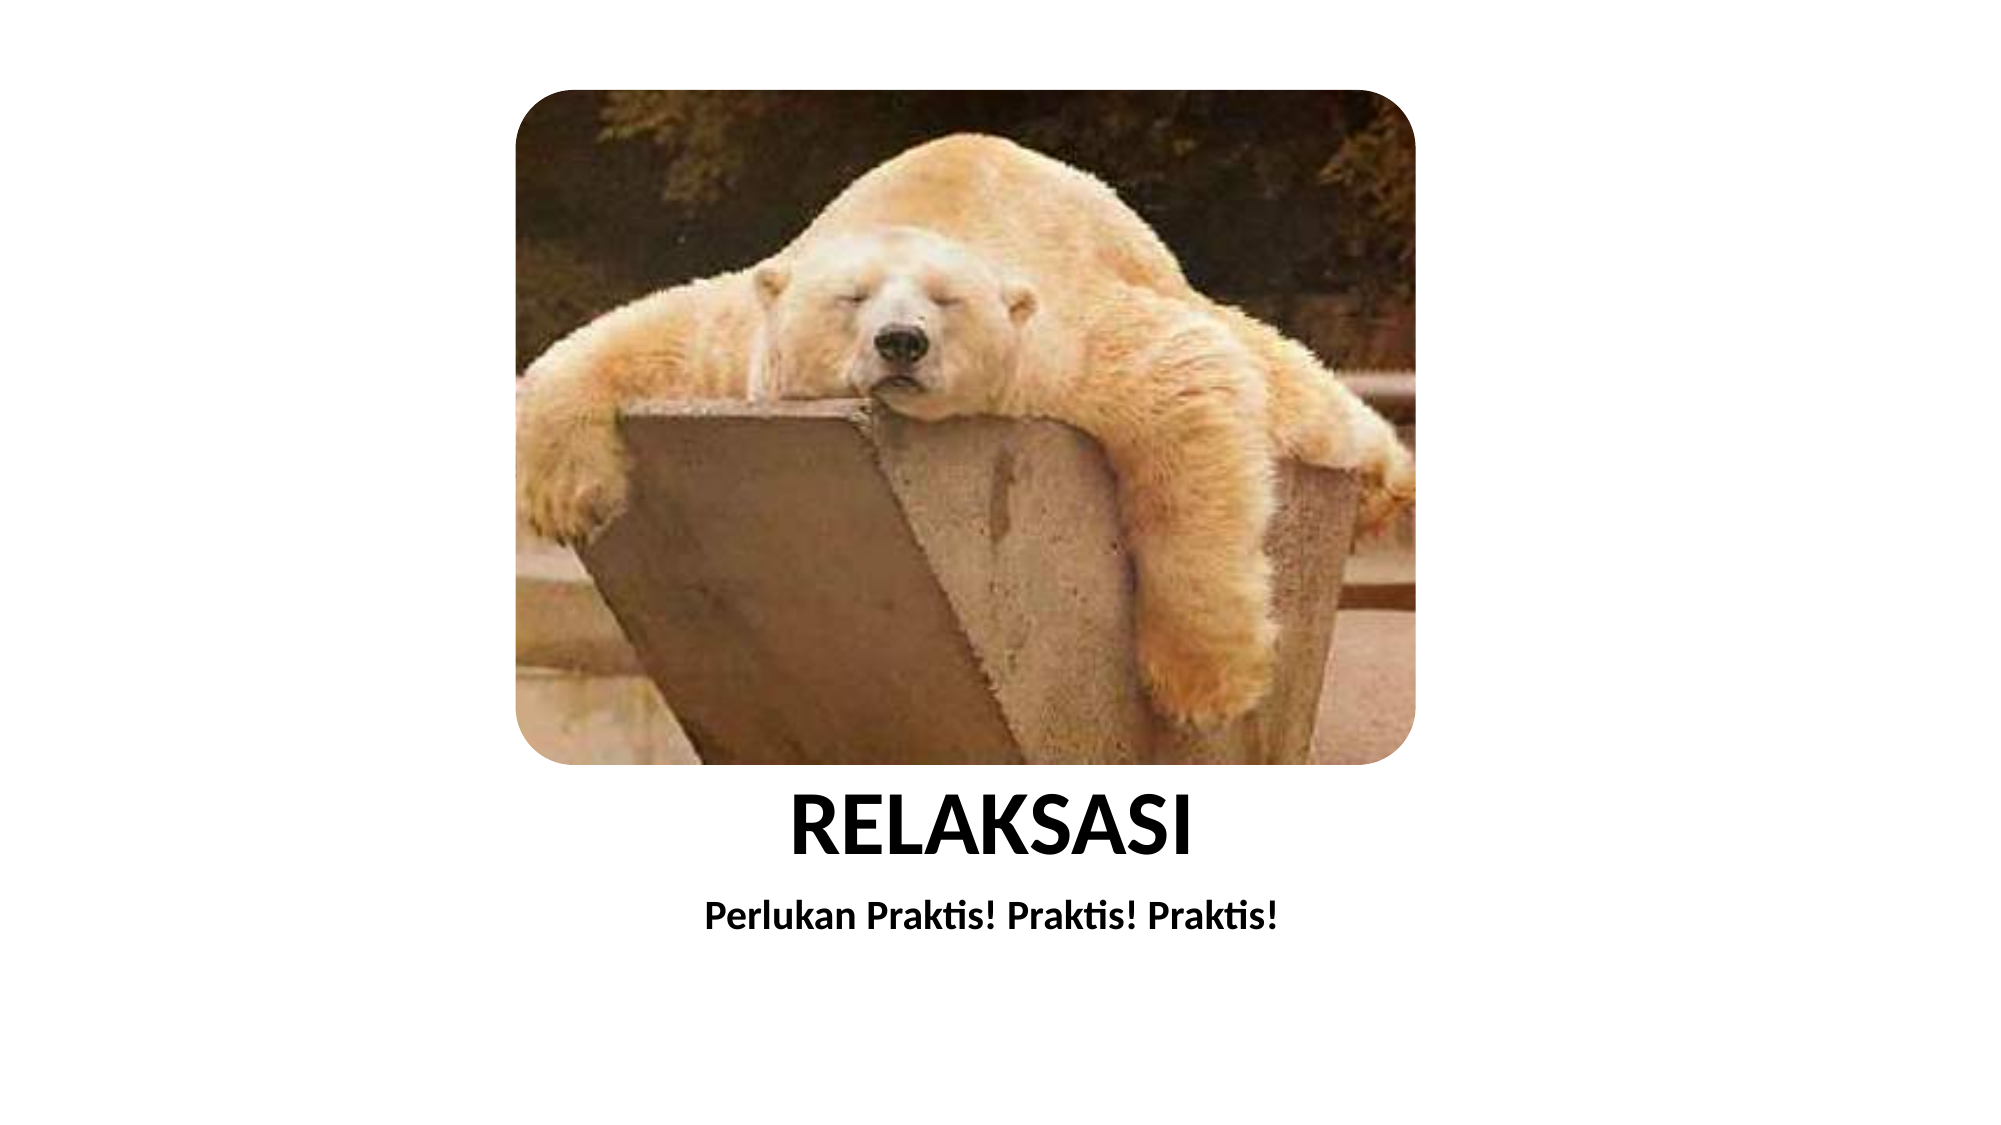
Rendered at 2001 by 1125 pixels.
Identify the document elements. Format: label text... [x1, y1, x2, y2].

list Perlukan Praktis! Praktis! Praktis! [392, 880, 1592, 1013]
picture [515, 89, 1416, 766]
title RELAKSASI [392, 787, 1592, 880]
